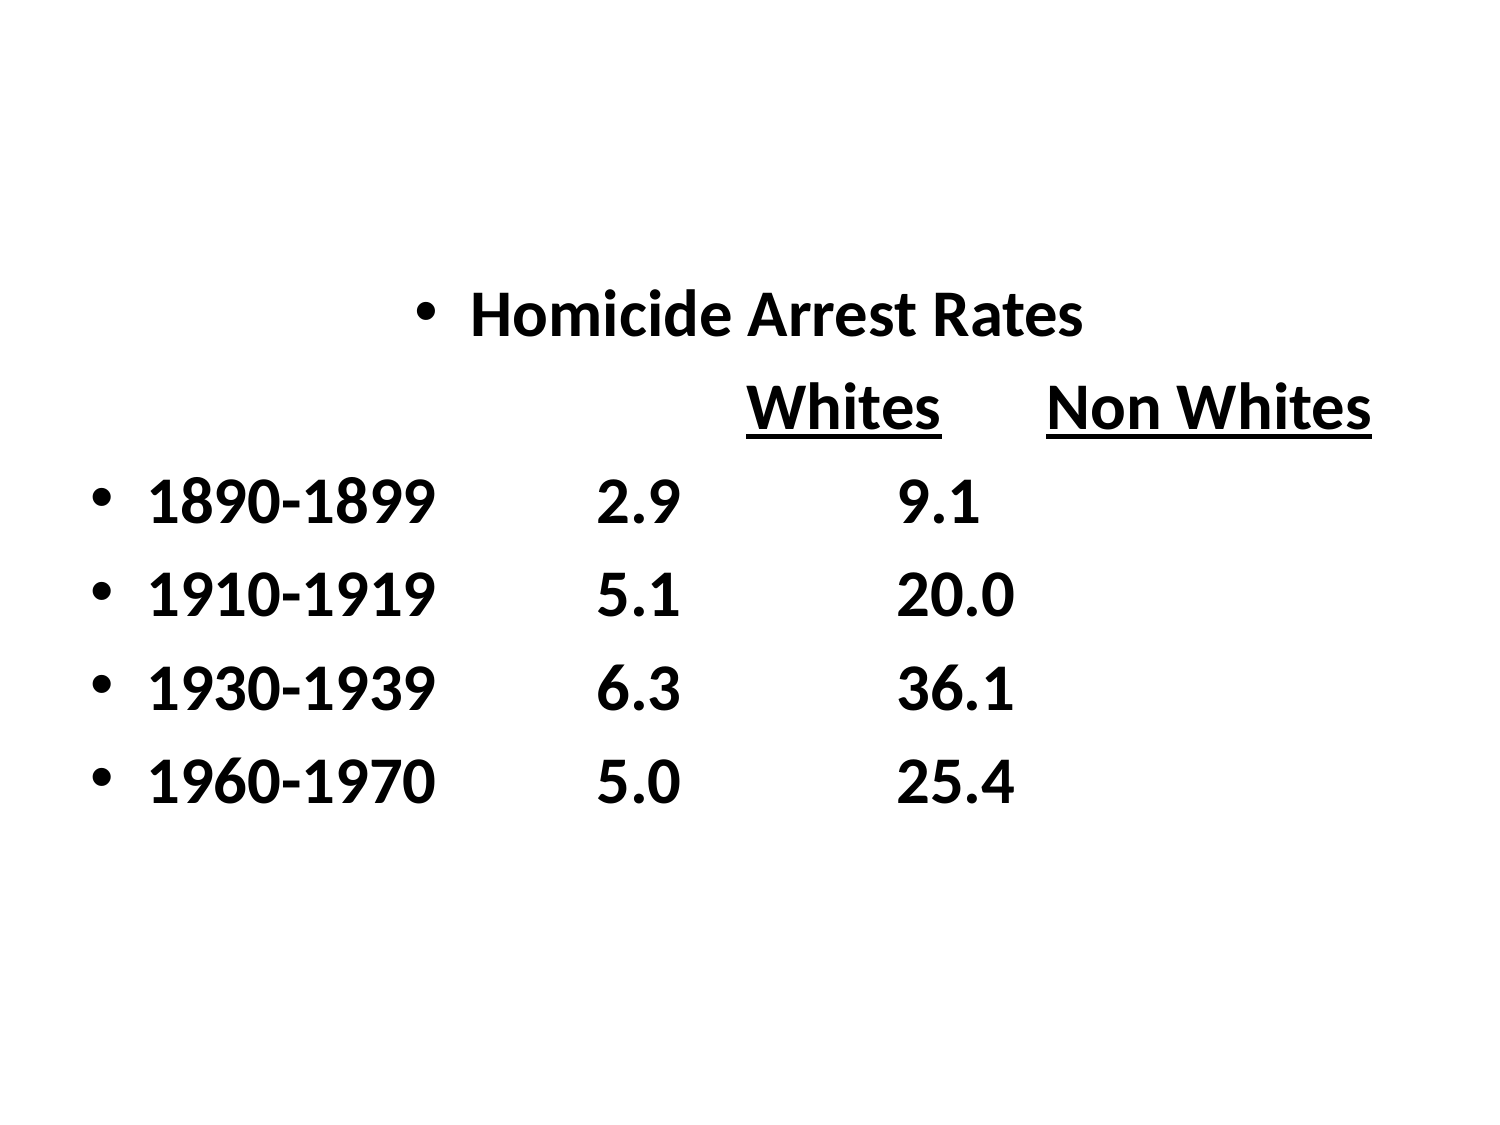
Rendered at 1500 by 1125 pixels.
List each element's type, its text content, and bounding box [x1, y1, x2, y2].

list Homicide Arrest Rates Whites Non Whites 1890-1899 2.9 9.1 1910-1919 5.1 20.0 1930-1939 6.3 36.1 1960-1970 5.0 25.4 [75, 262, 1425, 1005]
